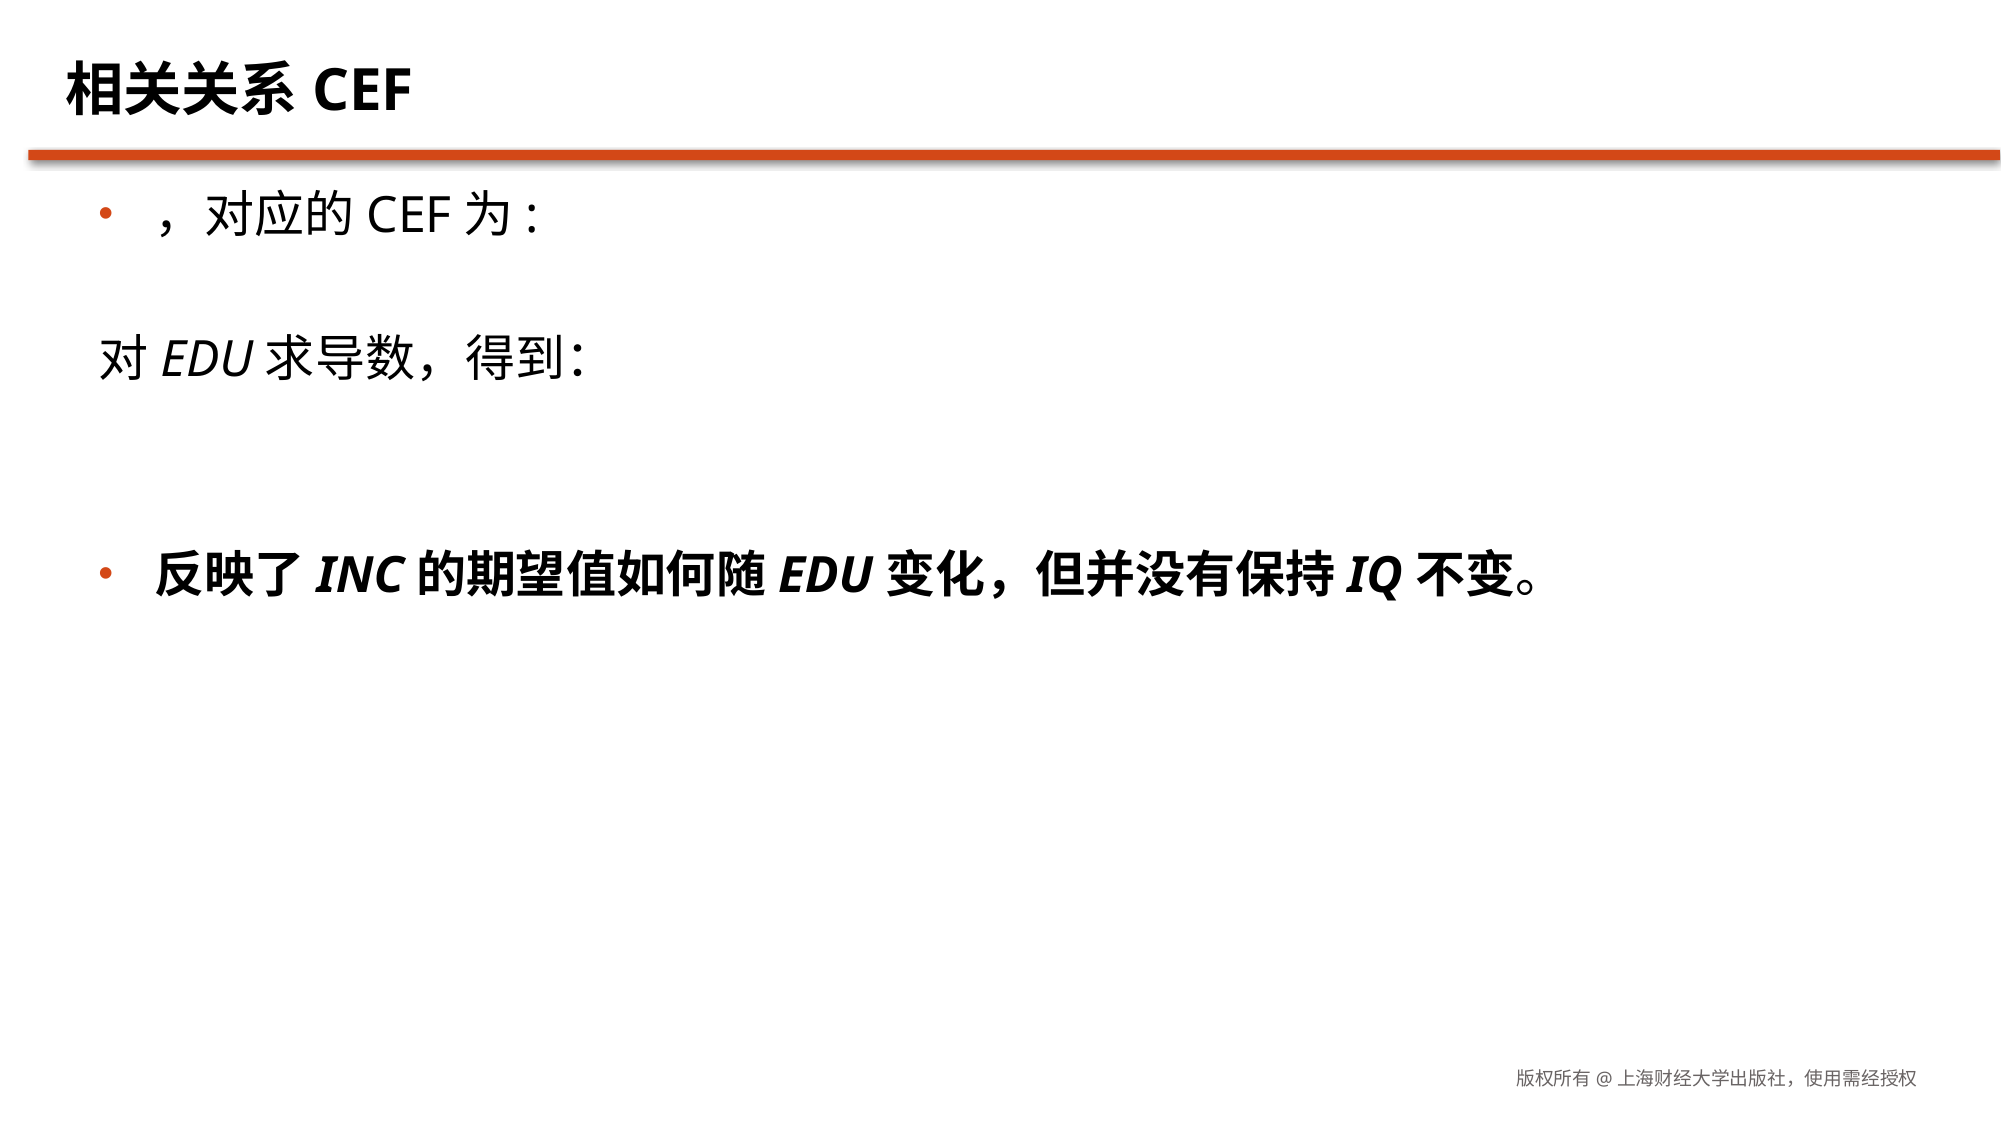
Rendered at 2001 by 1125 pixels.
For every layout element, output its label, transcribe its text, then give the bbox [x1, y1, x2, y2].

footer 版权所有@上海财经大学出版社，使用需经授权 [1483, 1046, 1950, 1109]
title 相关关系CEF [50, 50, 1825, 138]
